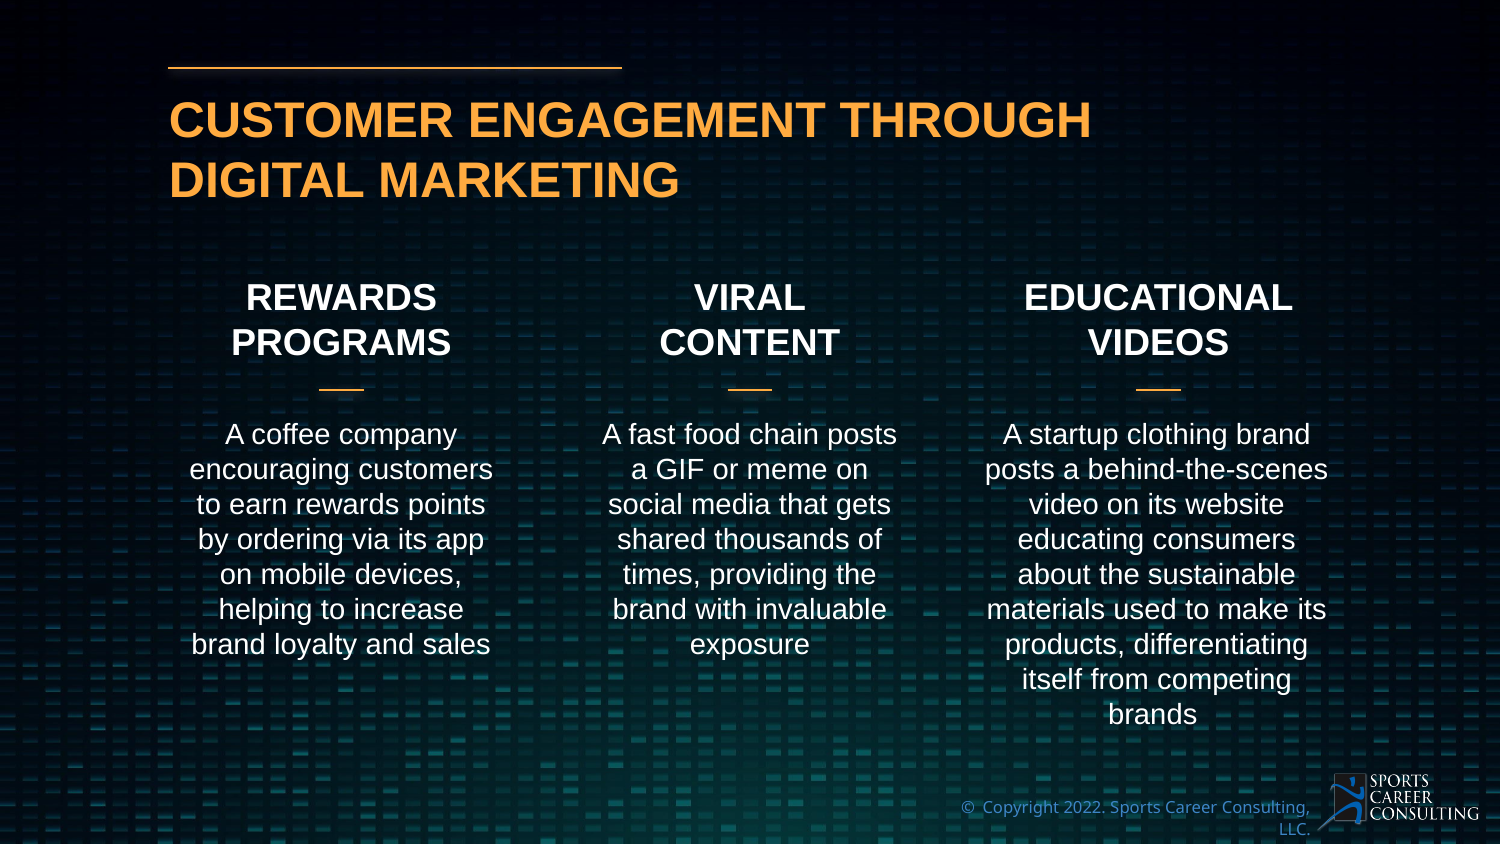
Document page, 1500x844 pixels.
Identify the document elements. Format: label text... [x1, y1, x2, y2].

text_box © Copyright 2022. Sports Career Consulting, LLC. [914, 769, 1326, 844]
title EDUCATIONAL VIDEOS [988, 288, 1328, 379]
subtitle A startup clothing brand posts a behind-the-scenes video on its website educating consumers about the sustainable materials used to make its products, differentiating itself from competing brands [963, 400, 1351, 604]
title VIRAL CONTENT [580, 288, 920, 379]
title REWARDS PROGRAMS [171, 288, 512, 379]
picture [0, 0, 1500, 844]
subtitle A coffee company encouraging customers to earn rewards points by ordering via its app on mobile devices, helping to increase brand loyalty and sales [171, 400, 512, 604]
subtitle A fast food chain posts a GIF or meme on social media that gets shared thousands of times, providing the brand with invaluable exposure [580, 400, 920, 604]
title CUSTOMER ENGAGEMENT THROUGH DIGITAL MARKETING [153, 72, 1181, 228]
